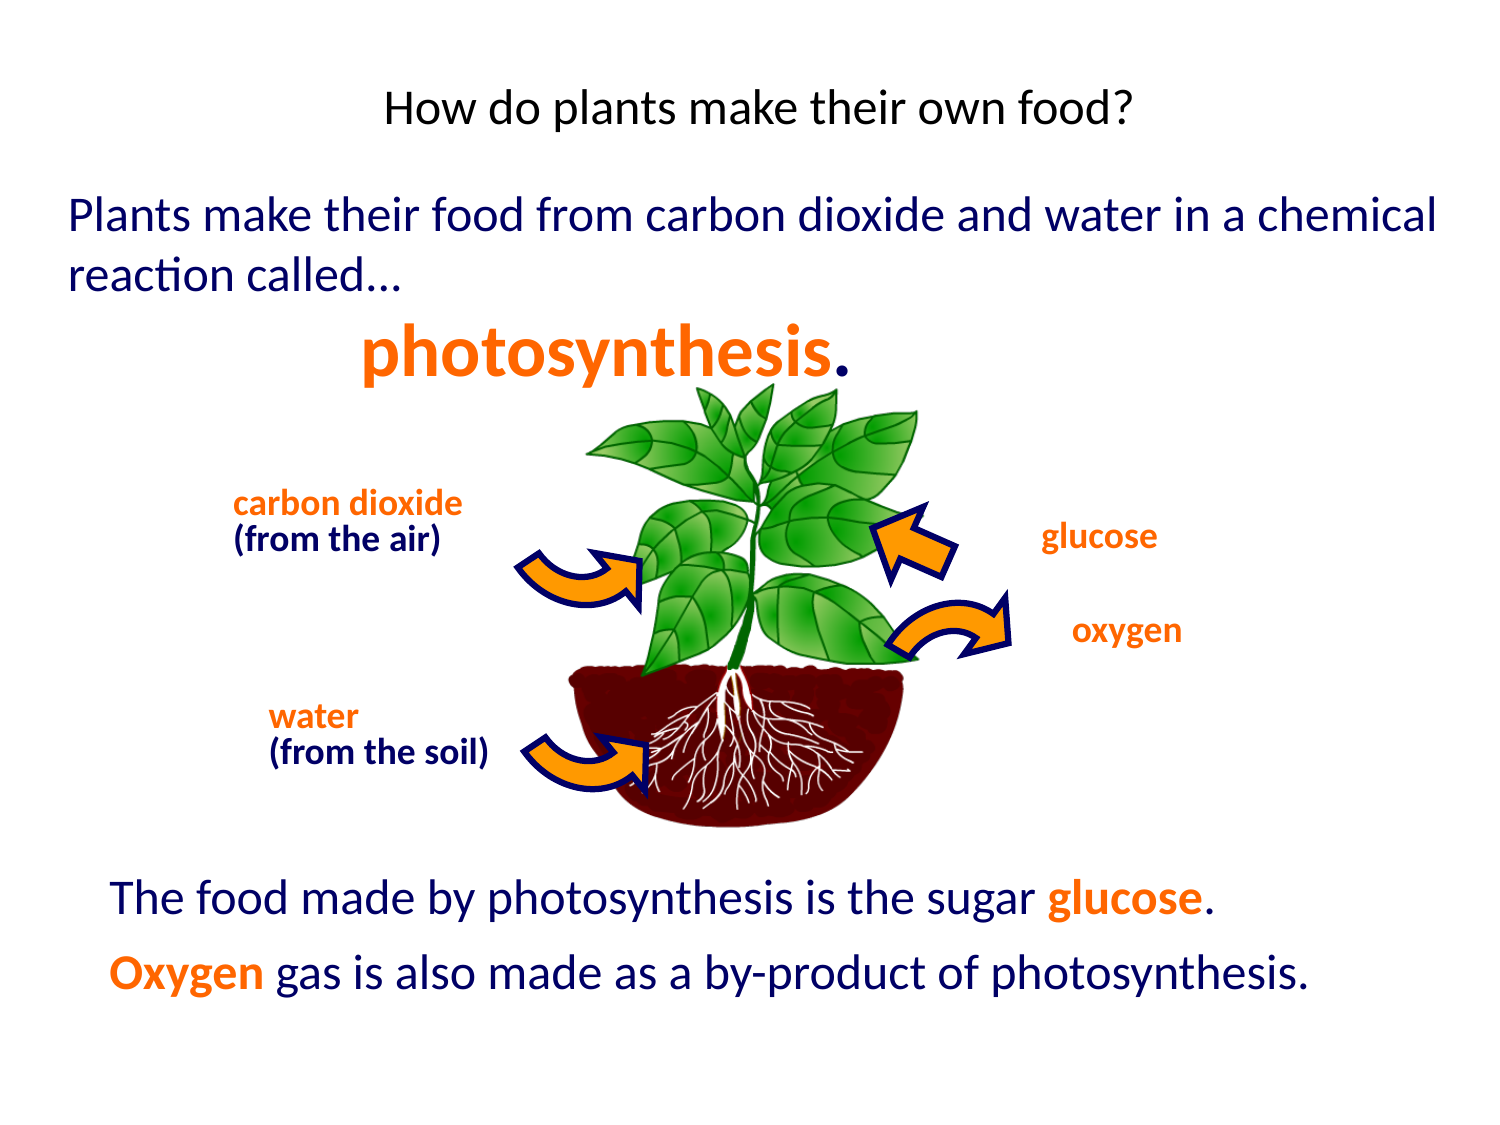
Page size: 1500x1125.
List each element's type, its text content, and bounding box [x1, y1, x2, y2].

text_box carbon dioxide (from the air) [218, 479, 526, 567]
text_box [517, 553, 545, 594]
picture [550, 361, 950, 835]
text_box glucose [1026, 503, 1174, 564]
text_box water (from the soil) [253, 692, 514, 779]
text_box oxygen [1057, 597, 1198, 658]
text_box [955, 597, 1009, 655]
title How do plants make their own food? [100, 54, 1335, 113]
text_box Plants make their food from carbon dioxide and water in a chemical reaction called... photosynthesis. [53, 113, 1500, 399]
text_box [524, 737, 545, 773]
text_box The food made by photosynthesis is the sugar glucose. Oxygen gas is also made as a by-product of photosynthesis. [94, 857, 1500, 1000]
